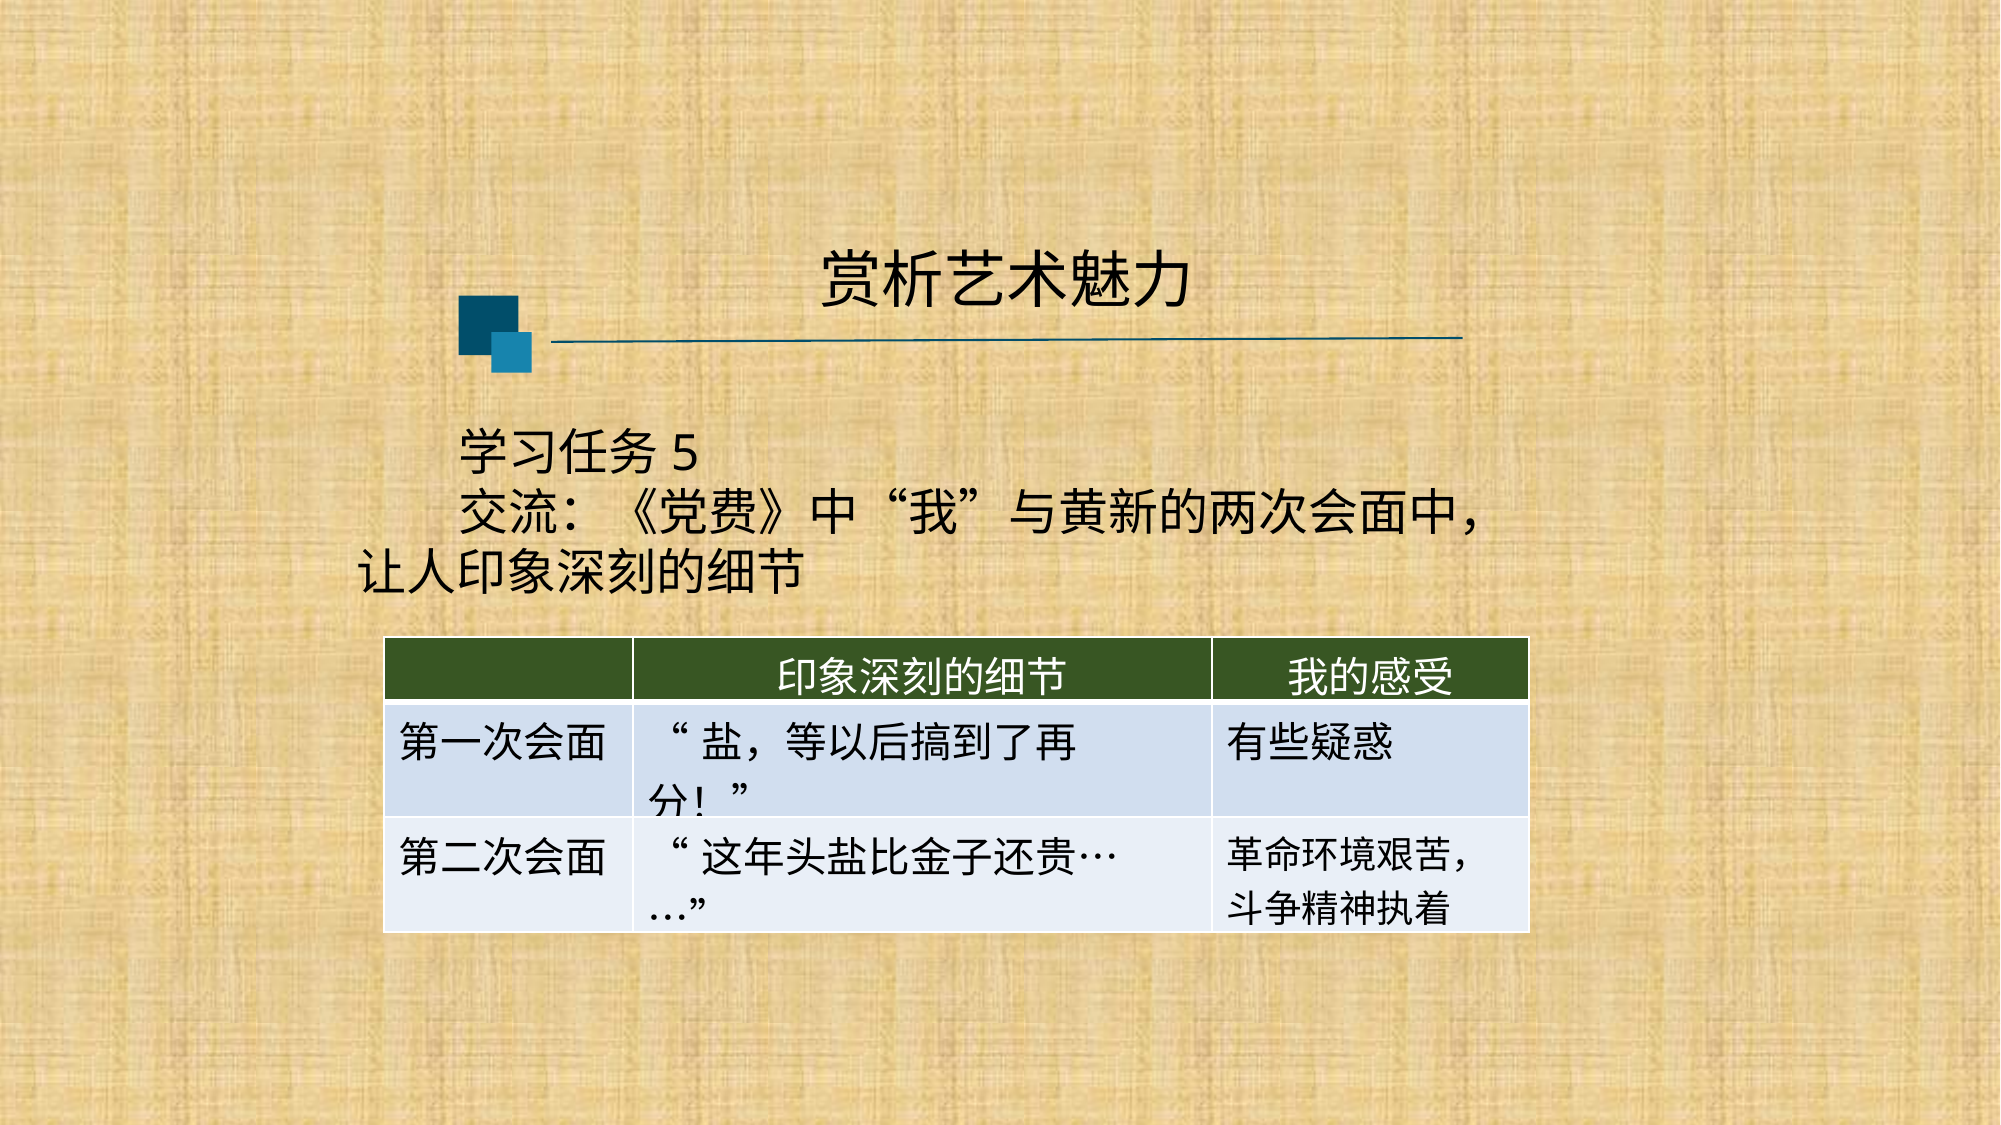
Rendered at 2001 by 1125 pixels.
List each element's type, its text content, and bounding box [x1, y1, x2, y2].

table_cell 第一次会面 [385, 705, 632, 816]
picture [0, 0, 2001, 1125]
table_cell 有些疑惑 [1213, 705, 1528, 816]
table_cell 第二次会面 [385, 818, 632, 931]
table_header [385, 638, 632, 699]
table_cell “盐，等以后搞到了再分！” [634, 705, 1211, 816]
table_header 我的感受 [1213, 638, 1528, 699]
table_header 印象深刻的细节 [634, 638, 1211, 699]
text_box 学习任务5 交流：《党费》中“我”与黄新的两次会面中，让人印象深刻的细节 [342, 412, 1514, 608]
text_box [458, 295, 532, 373]
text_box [551, 337, 1463, 342]
table_cell 革命环境艰苦，斗争精神执着 [1213, 818, 1528, 931]
table_cell “这年头盐比金子还贵……” [634, 818, 1211, 931]
text_box 赏析艺术魅力 [551, 232, 1463, 322]
